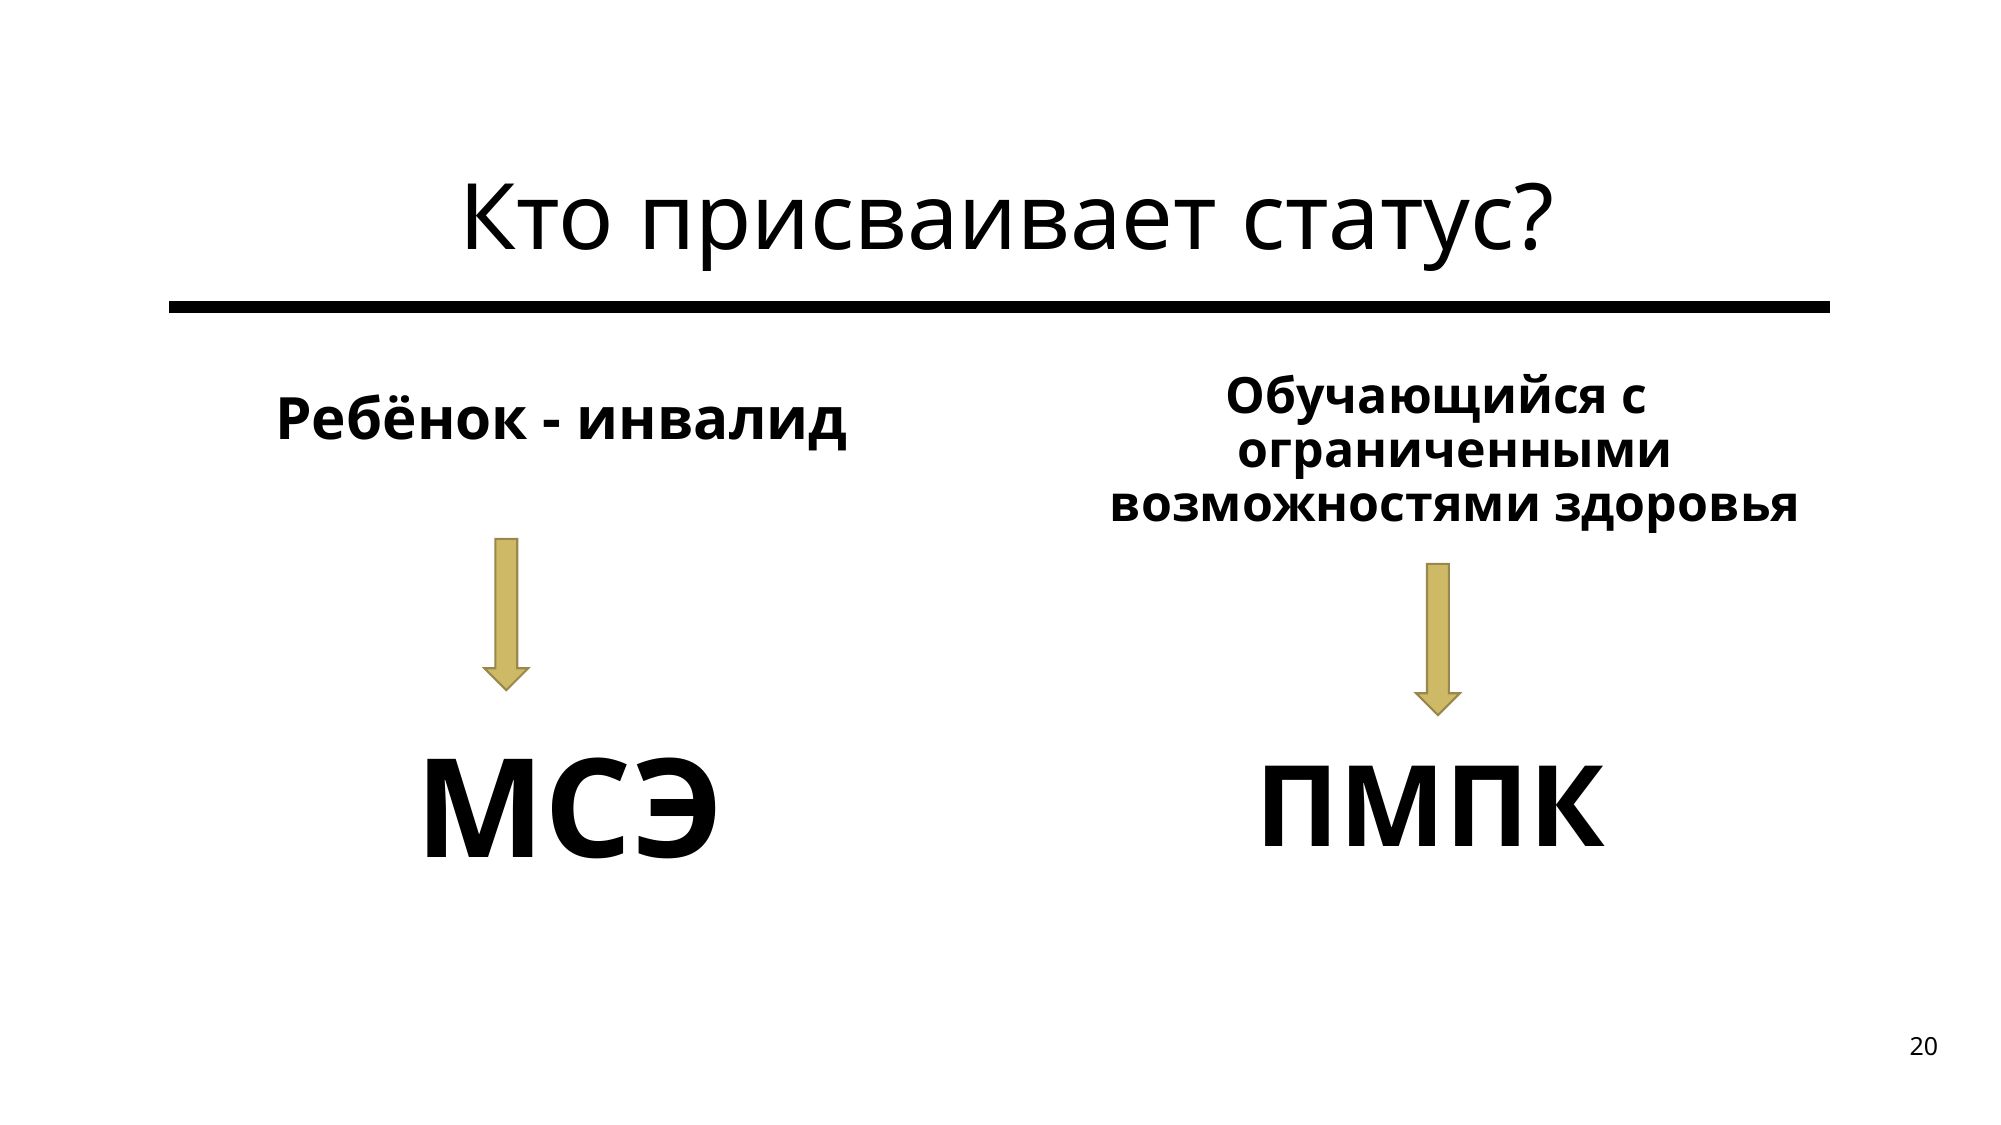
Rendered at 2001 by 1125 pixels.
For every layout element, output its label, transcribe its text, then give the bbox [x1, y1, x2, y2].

list Обучающийся с ограниченными возможностями здоровья [1037, 363, 1836, 537]
slide_number 20 [1885, 1032, 1954, 1063]
list Ребёнок - инвалид [154, 381, 969, 488]
title Кто присваивает статус? [366, 163, 1648, 270]
text_box [481, 537, 531, 692]
text_box [1413, 562, 1463, 717]
list ПМПК [1031, 748, 1830, 1068]
list МСЭ [170, 738, 969, 1057]
